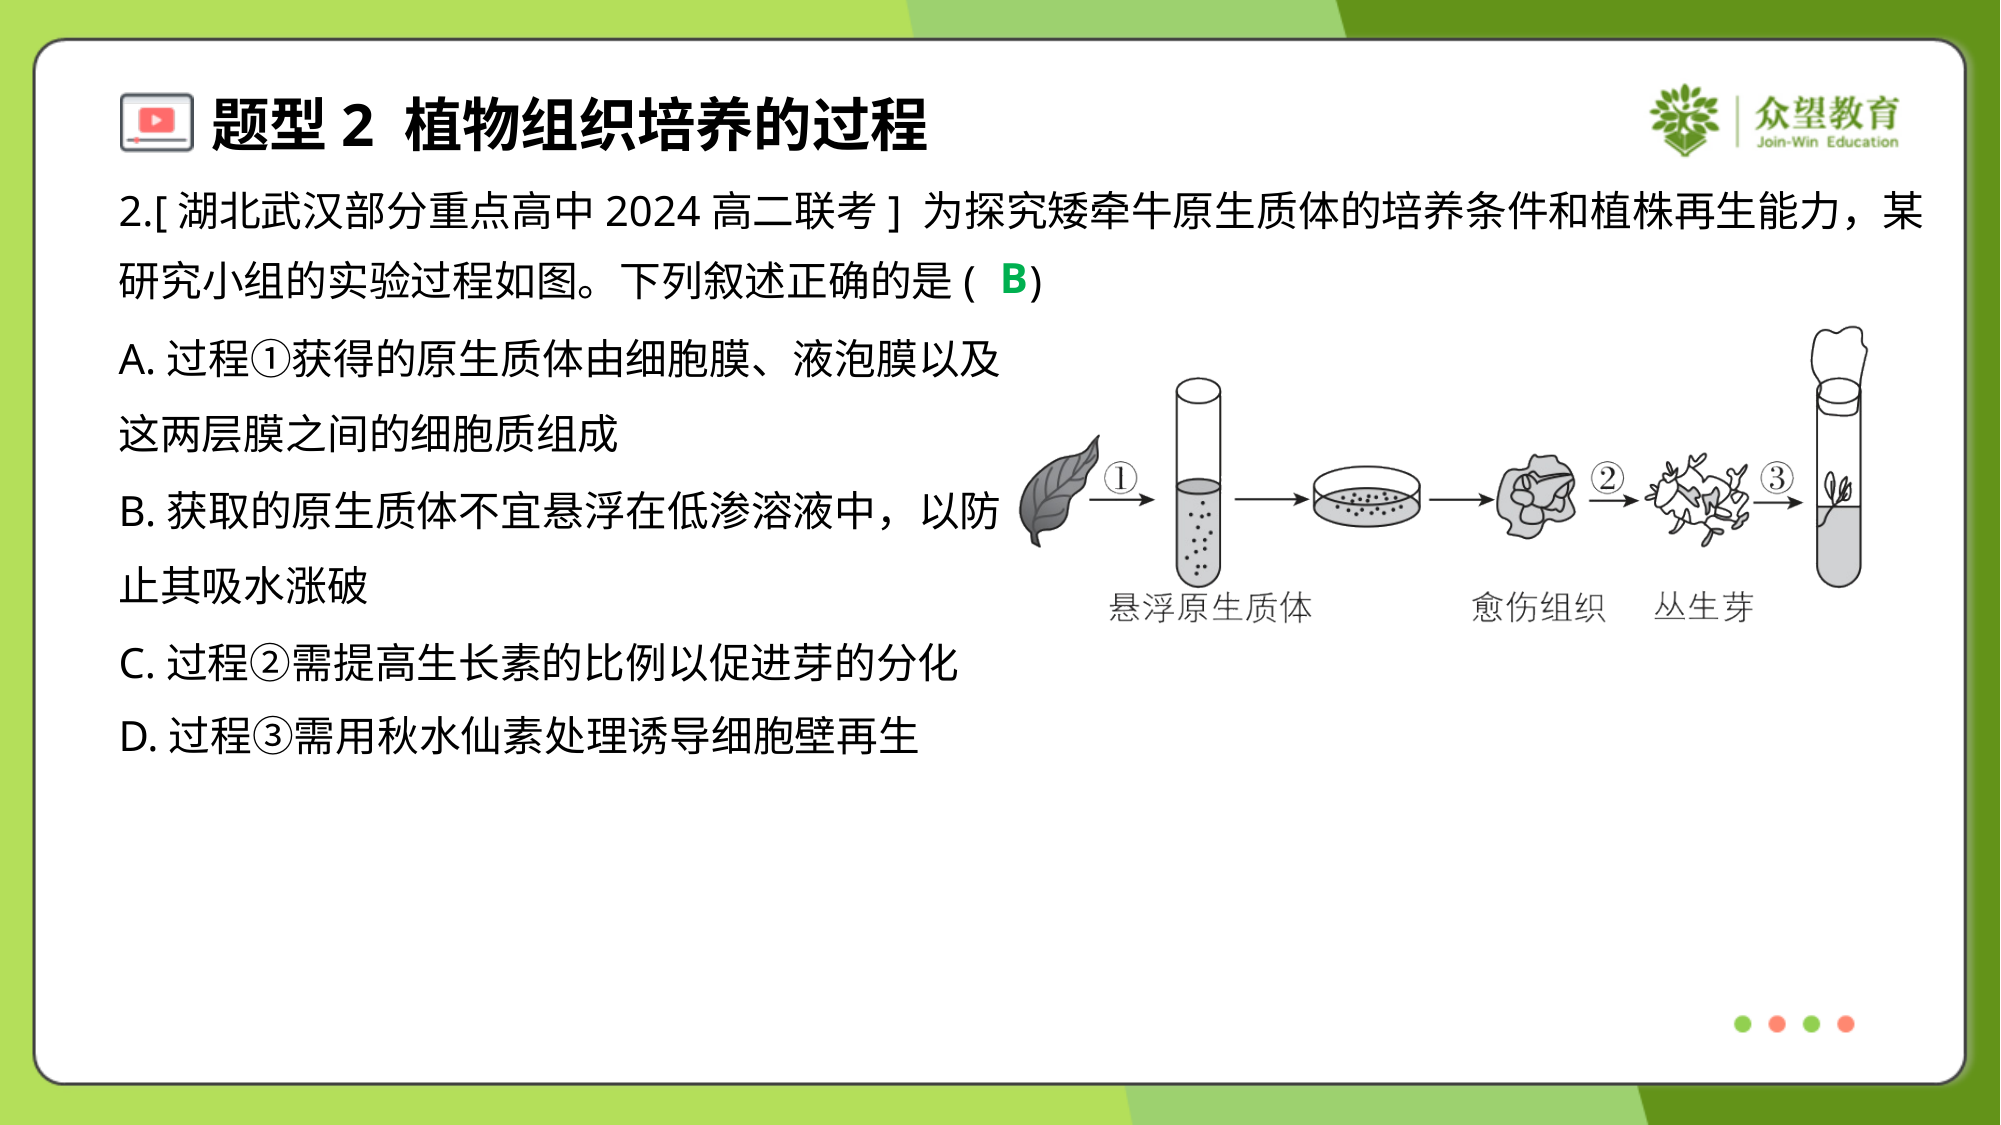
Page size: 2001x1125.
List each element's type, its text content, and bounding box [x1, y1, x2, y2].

picture [0, 0, 2000, 1125]
text_box 2.[湖北武汉部分重点高中2024高二联考] 为探究矮牵牛原生质体的培养条件和植株再生能力，某 研究小组的实验过程如图。下列叙述正确的是( ) [118, 159, 1883, 298]
text_box B [984, 231, 1044, 296]
text_box A.过程①获得的原生质体由细胞膜、液泡膜以及 这两层膜之间的细胞质组成 B.获取的原生质体不宜悬浮在低渗溶液中，以防 止其吸水涨破 C.过程②需提高生长素的比例以促进芽的分化 D.过程③需用秋水仙素处理诱导细胞壁再生 [118, 307, 1001, 753]
